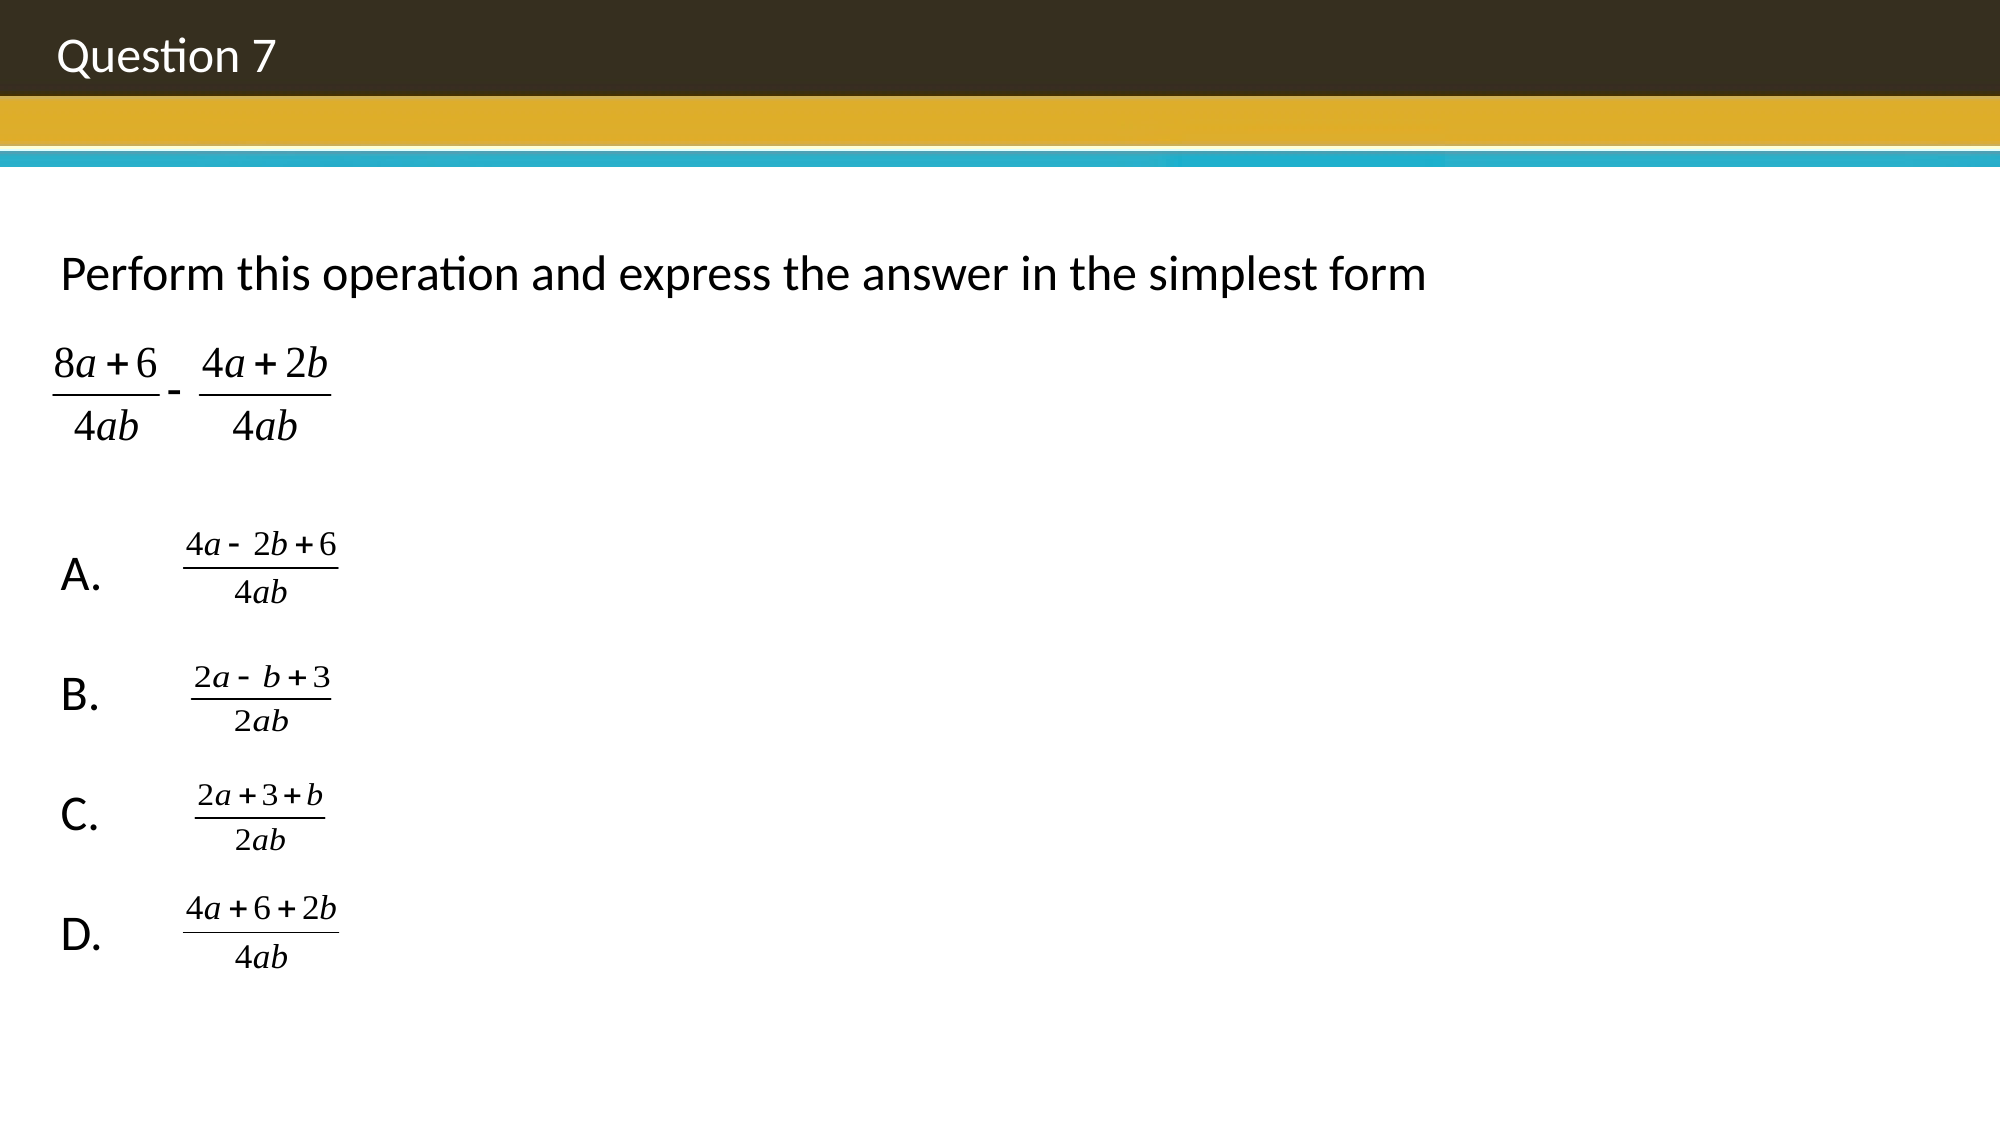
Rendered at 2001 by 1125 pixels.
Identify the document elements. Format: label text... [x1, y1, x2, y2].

text_box Perform this operation and express the answer in the simplest form A. B. C. D. [45, 233, 1693, 969]
picture [177, 886, 345, 976]
picture [189, 775, 333, 858]
picture [0, 0, 2000, 167]
picture [45, 335, 342, 450]
text_box Question 7 [41, 14, 293, 90]
picture [177, 521, 345, 612]
picture [185, 657, 337, 739]
